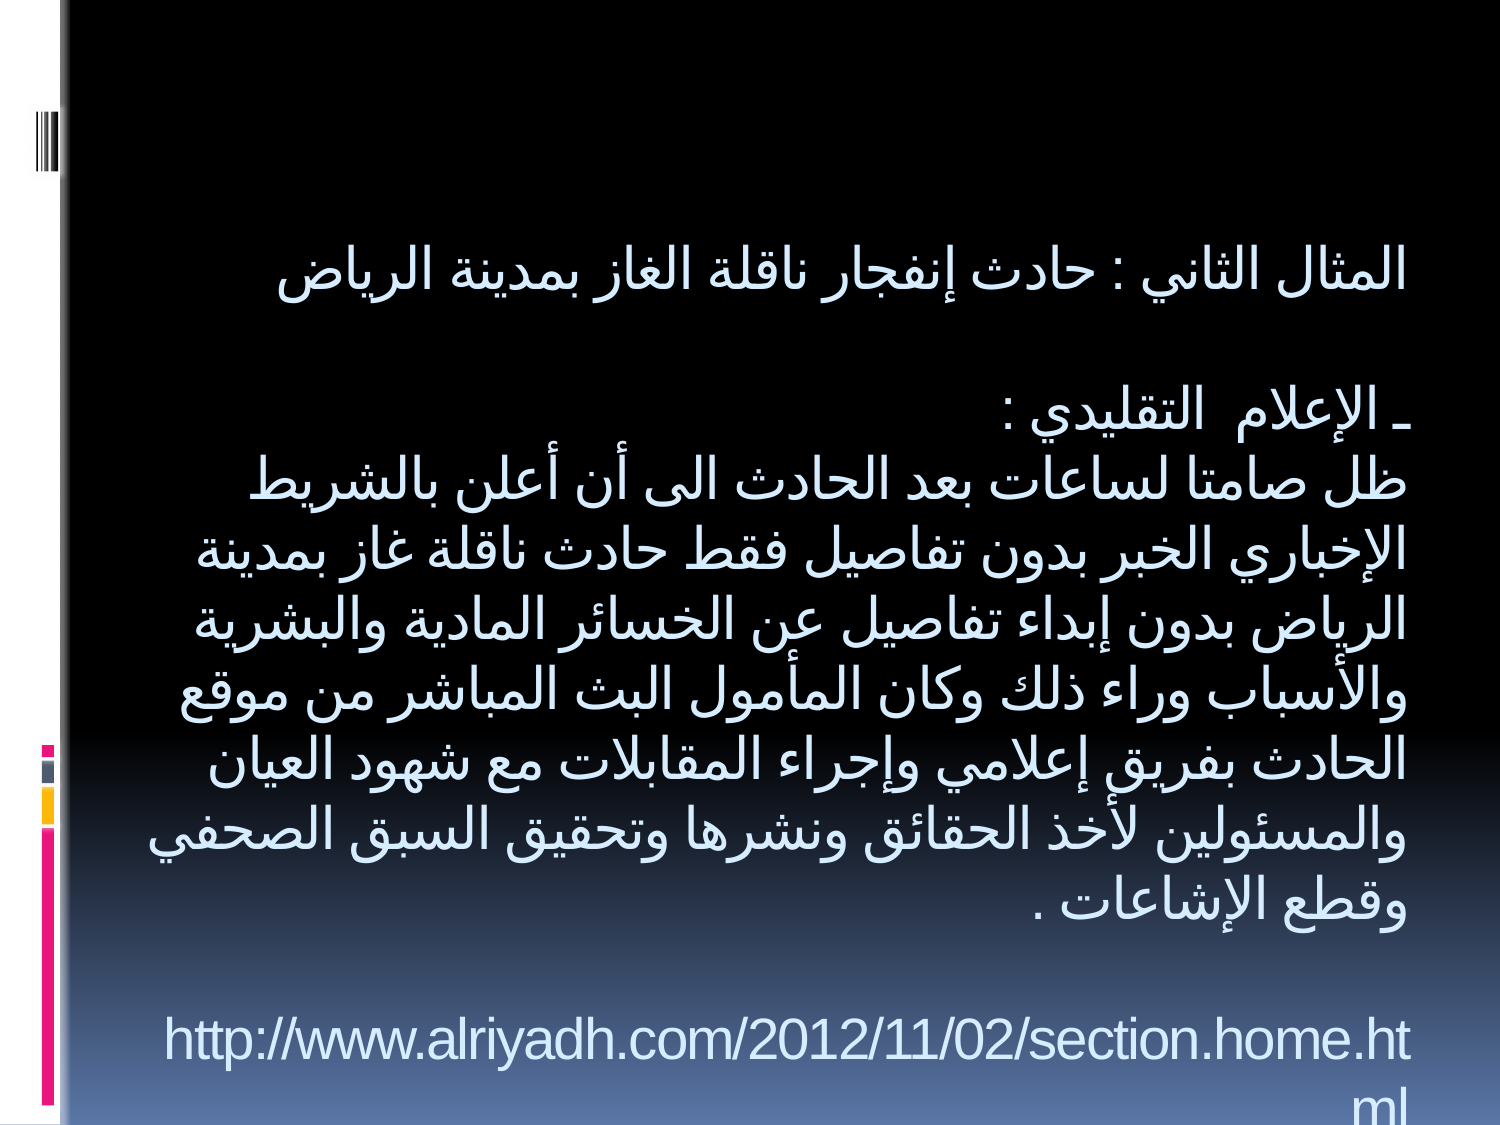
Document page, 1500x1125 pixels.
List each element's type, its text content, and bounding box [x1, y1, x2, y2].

title المثال الثاني : حادث إنفجار ناقلة الغاز بمدينة الرياض ـ الإعلام التقليدي : ظل صامتا لساعات بعد الحادث الى أن أعلن بالشريط الإخباري الخبر بدون تفاصيل فقط حادث ناقلة غاز بمدينة الرياض بدون إبداء تفاصيل عن الخسائر المادية والبشرية والأسباب وراء ذلك وكان المأمول البث المباشر من موقع الحادث بفريق إعلامي وإجراء المقابلات مع شهود العيان والمسئولين لأخذ الحقائق ونشرها وتحقيق السبق الصحفي وقطع الإشاعات . http://www.alriyadh.com/2012/11/02/section.home.html [117, 83, 1425, 1079]
